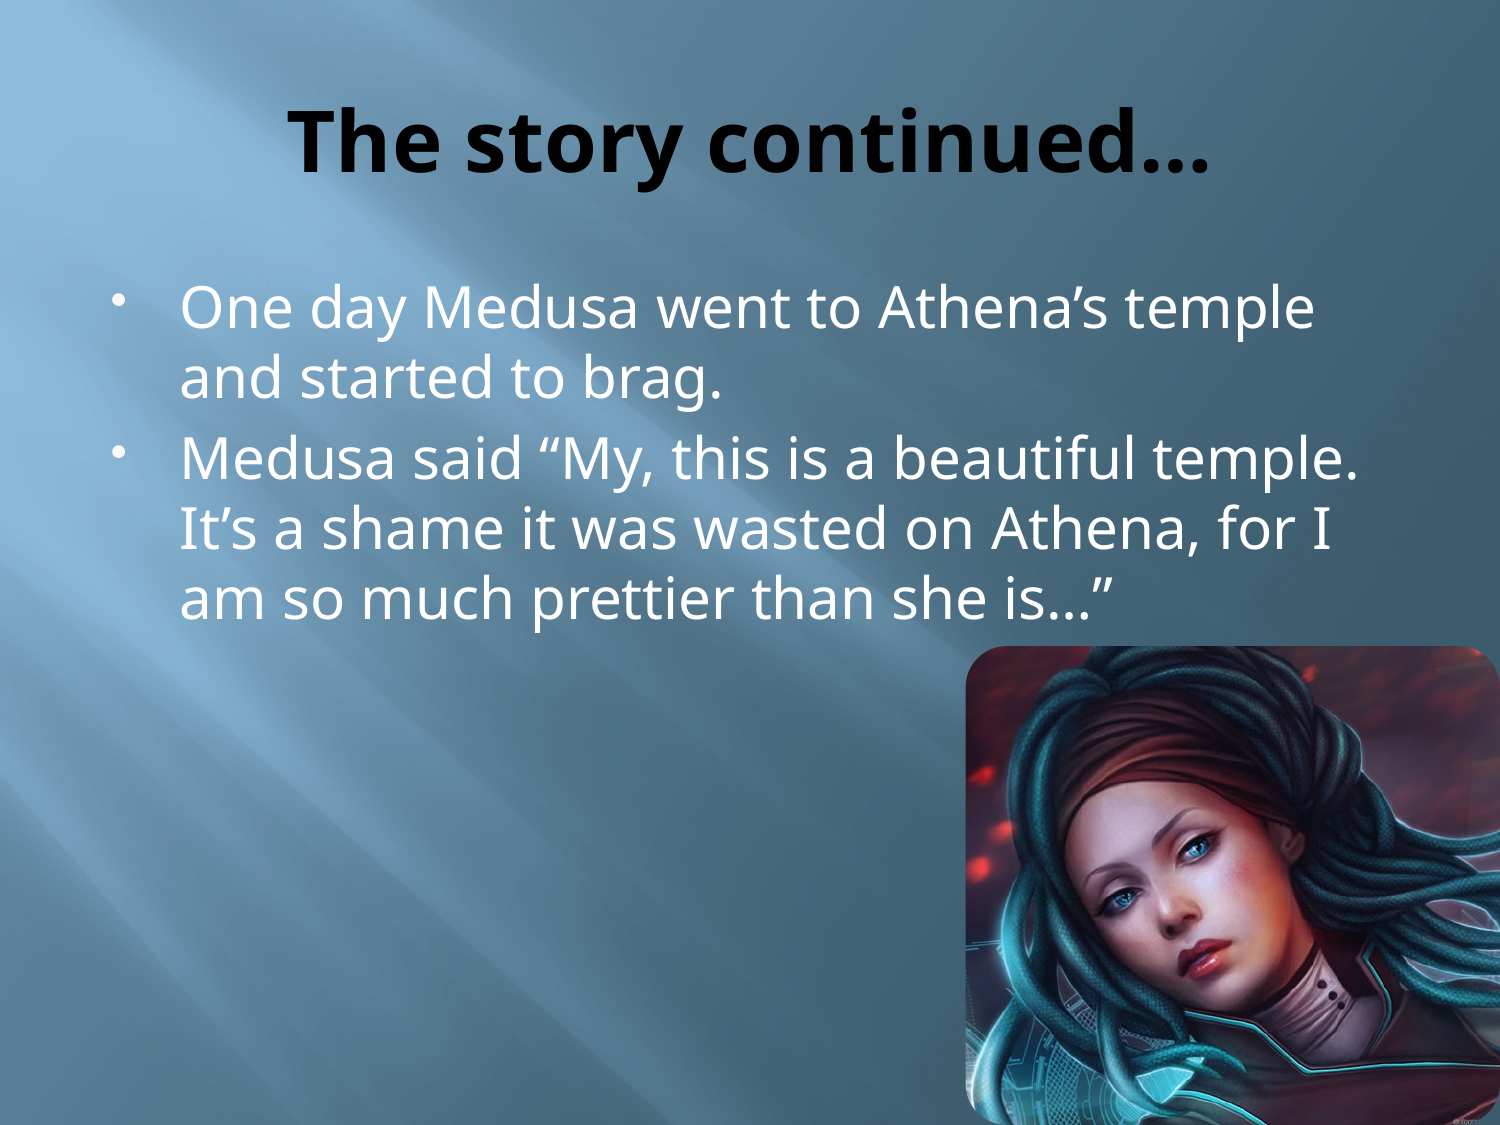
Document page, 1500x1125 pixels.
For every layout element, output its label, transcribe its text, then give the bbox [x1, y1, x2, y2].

title The story continued… [75, 45, 1425, 233]
picture [965, 645, 1500, 1125]
list One day Medusa went to Athena’s temple and started to brag. Medusa said “My, this is a beautiful temple. It’s a shame it was wasted on Athena, for I am so much prettier than she is…” [75, 262, 1425, 688]
